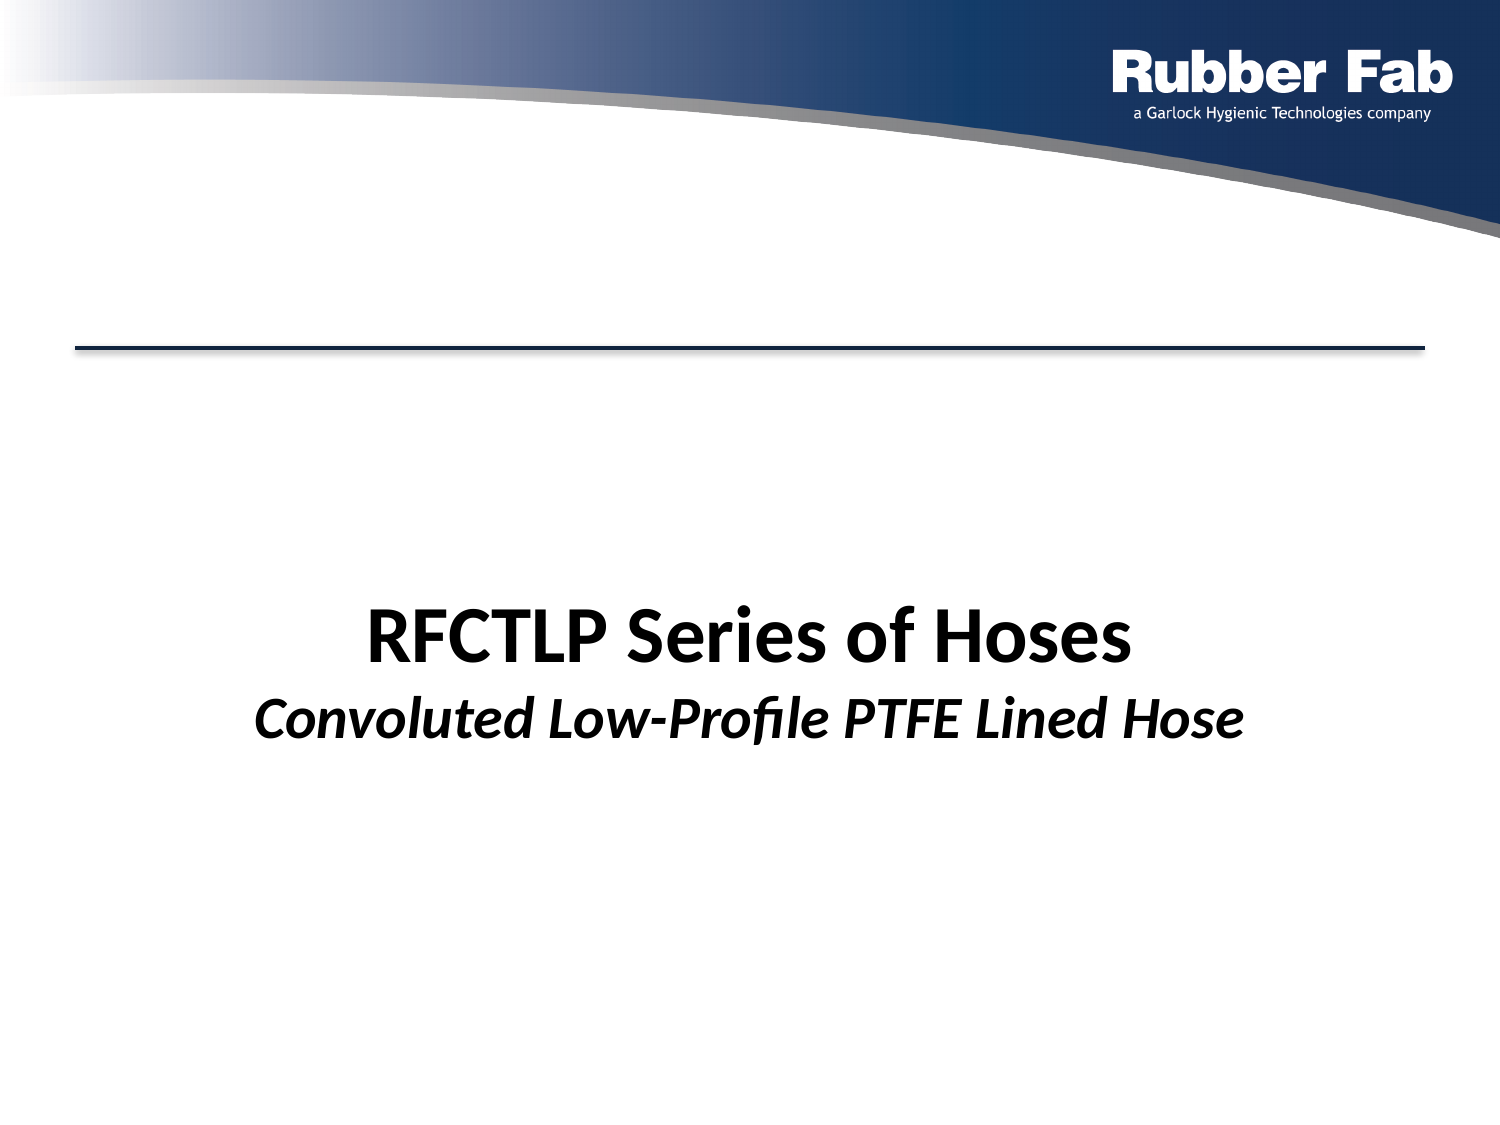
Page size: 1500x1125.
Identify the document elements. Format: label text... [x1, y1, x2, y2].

title RFCTLP Series of Hoses Convoluted Low-Profile PTFE Lined Hose [75, 572, 1425, 760]
picture [0, 0, 1500, 240]
